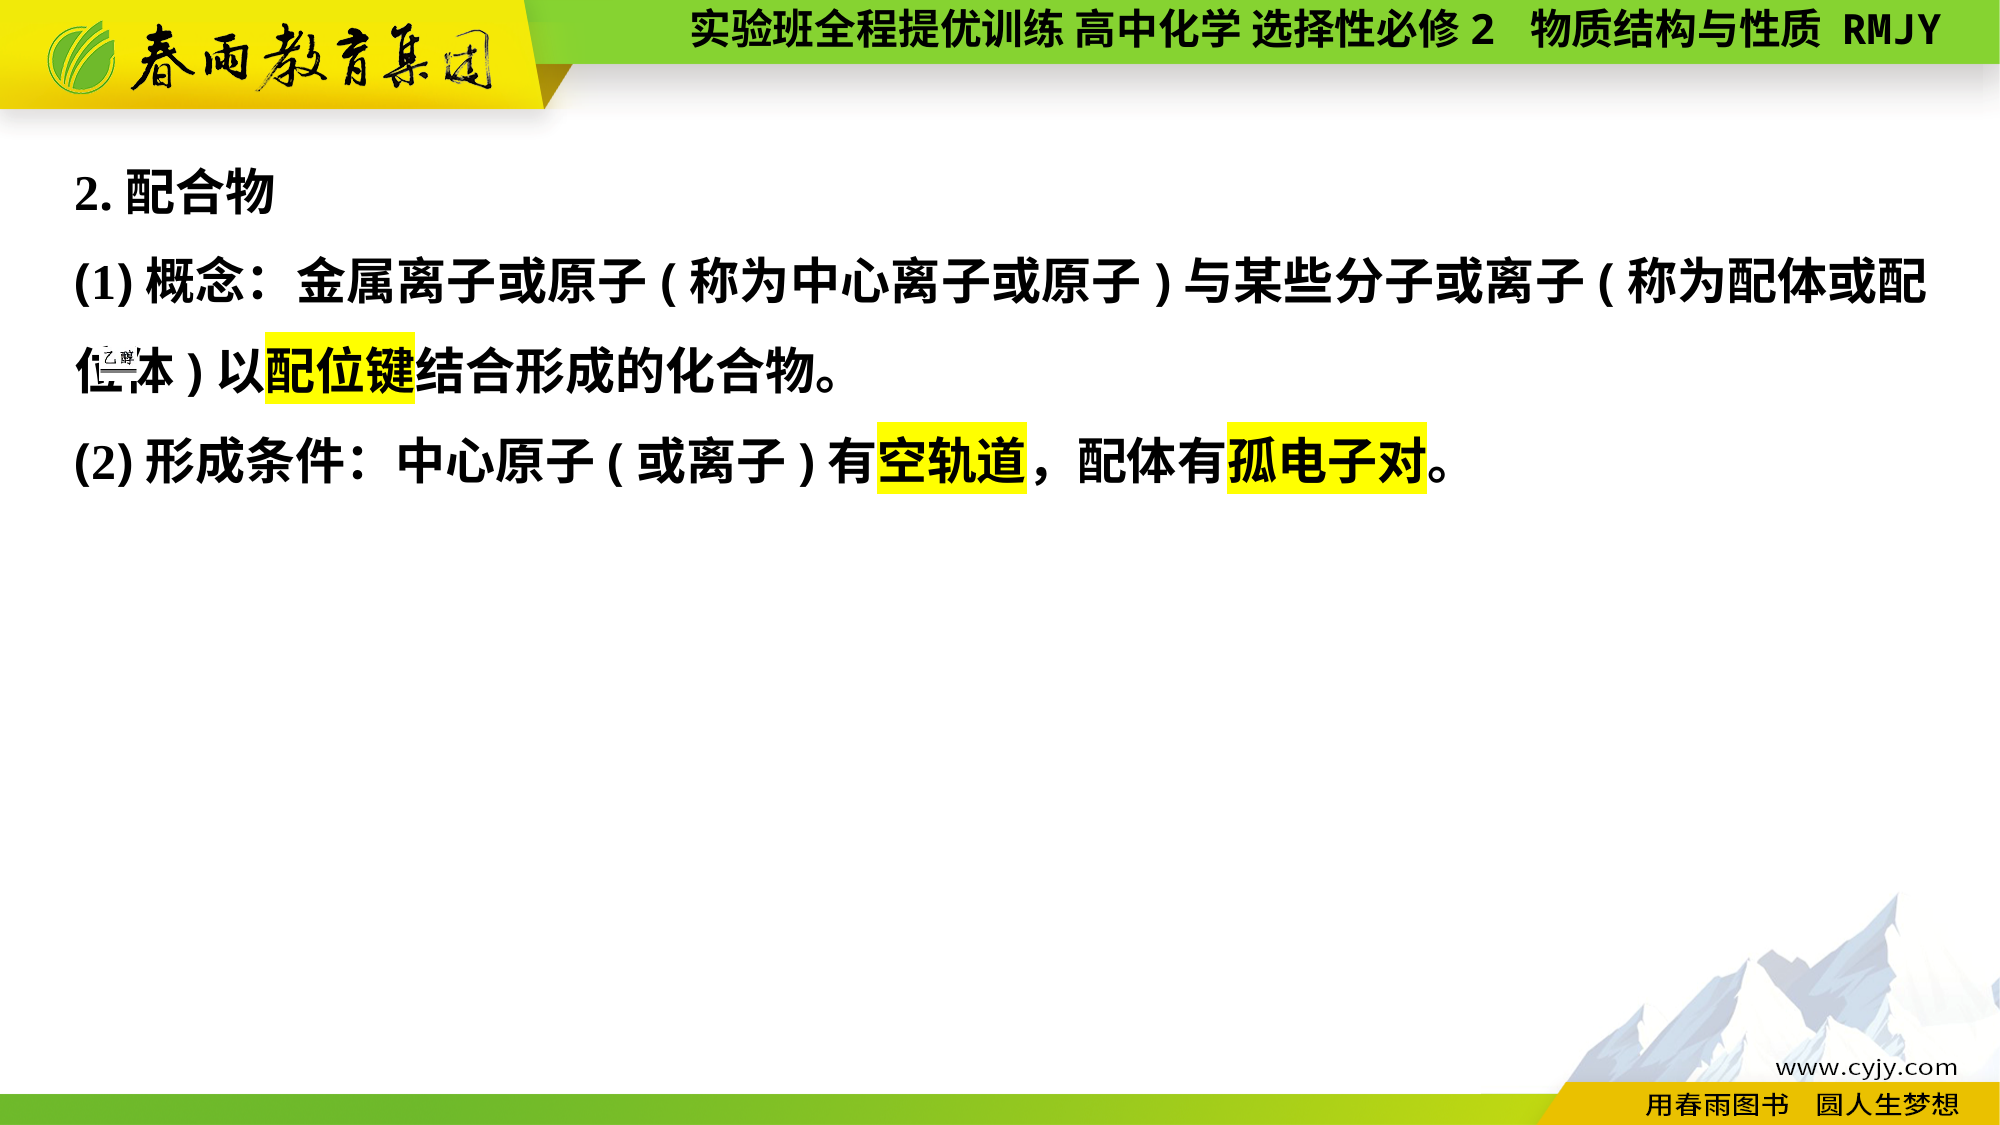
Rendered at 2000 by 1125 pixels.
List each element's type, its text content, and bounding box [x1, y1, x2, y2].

list 2.配合物 (1)概念：金属离子或原子(称为中心离子或原子)与某些分子或离子(称为配体或配位体)以配位键结合形成的化合物。 (2)形成条件：中心原子(或离子)有空轨道，配体有孤电子对。 [59, 122, 1944, 502]
picture [0, 0, 2000, 1125]
